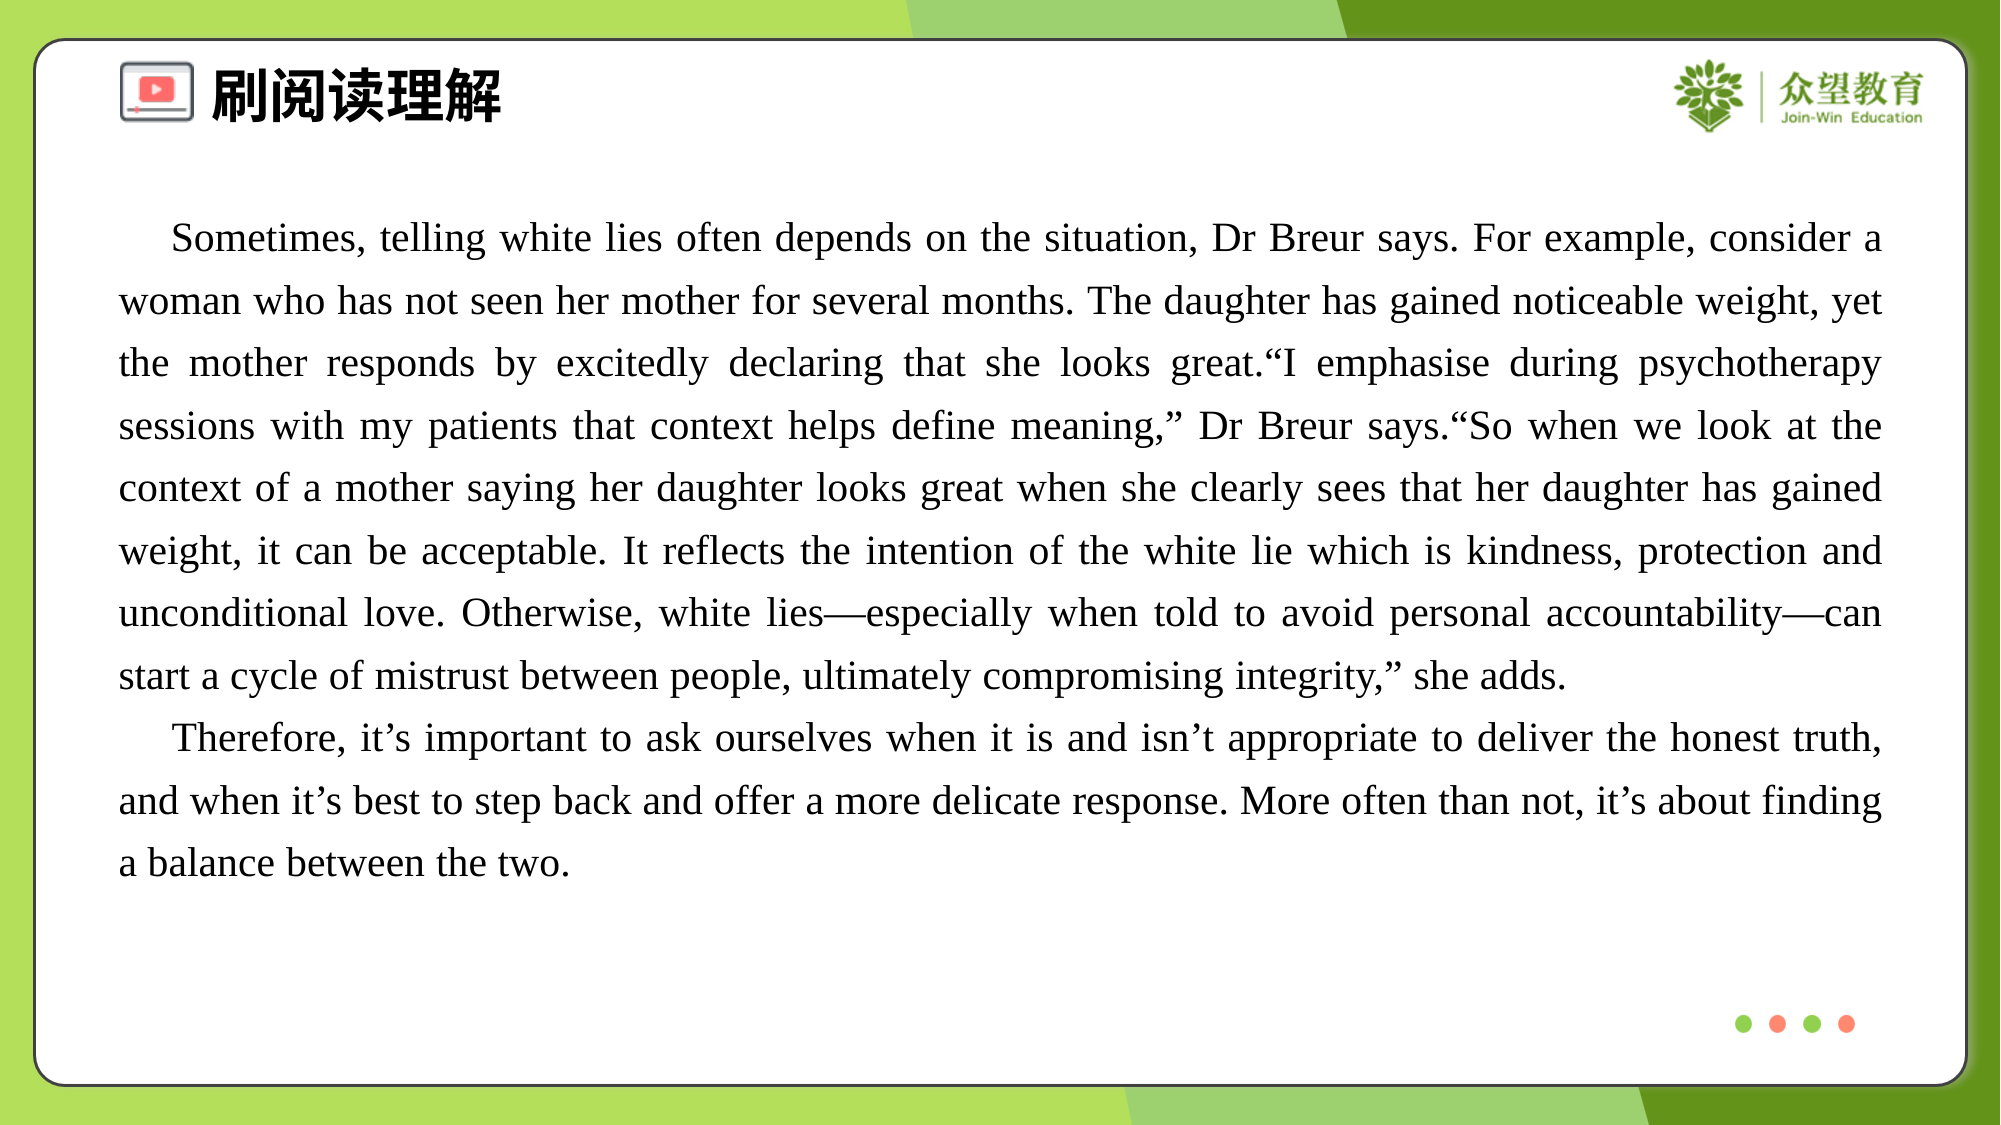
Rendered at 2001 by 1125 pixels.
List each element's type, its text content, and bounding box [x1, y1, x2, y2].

text_box Sometimes, telling white lies often depends on the situation, Dr Breur says. For example, consider a woman who has not seen her mother for several months. The daughter has gained noticeable weight, yet the mother responds by excitedly declaring that she looks great.“I emphasise during psychotherapy sessions with my patients that context helps define meaning,” Dr Breur says.“So when we look at the context of a mother saying her daughter looks great when she clearly sees that her daughter has gained weight, it can be acceptable. It reflects the intention of the white lie which is kindness, protection and unconditional love. Otherwise, white lies—especially when told to avoid personal accountability—can start a cycle of mistrust between people, ultimately compromising integrity,” she adds. Therefore, it’s important to ask ourselves when it is and isn’t appropriate to deliver the honest truth, and when it’s best to step back and offer a more delicate response. More often than not, it’s about finding a balance between the two. [118, 147, 1883, 955]
picture [0, 0, 2000, 1125]
